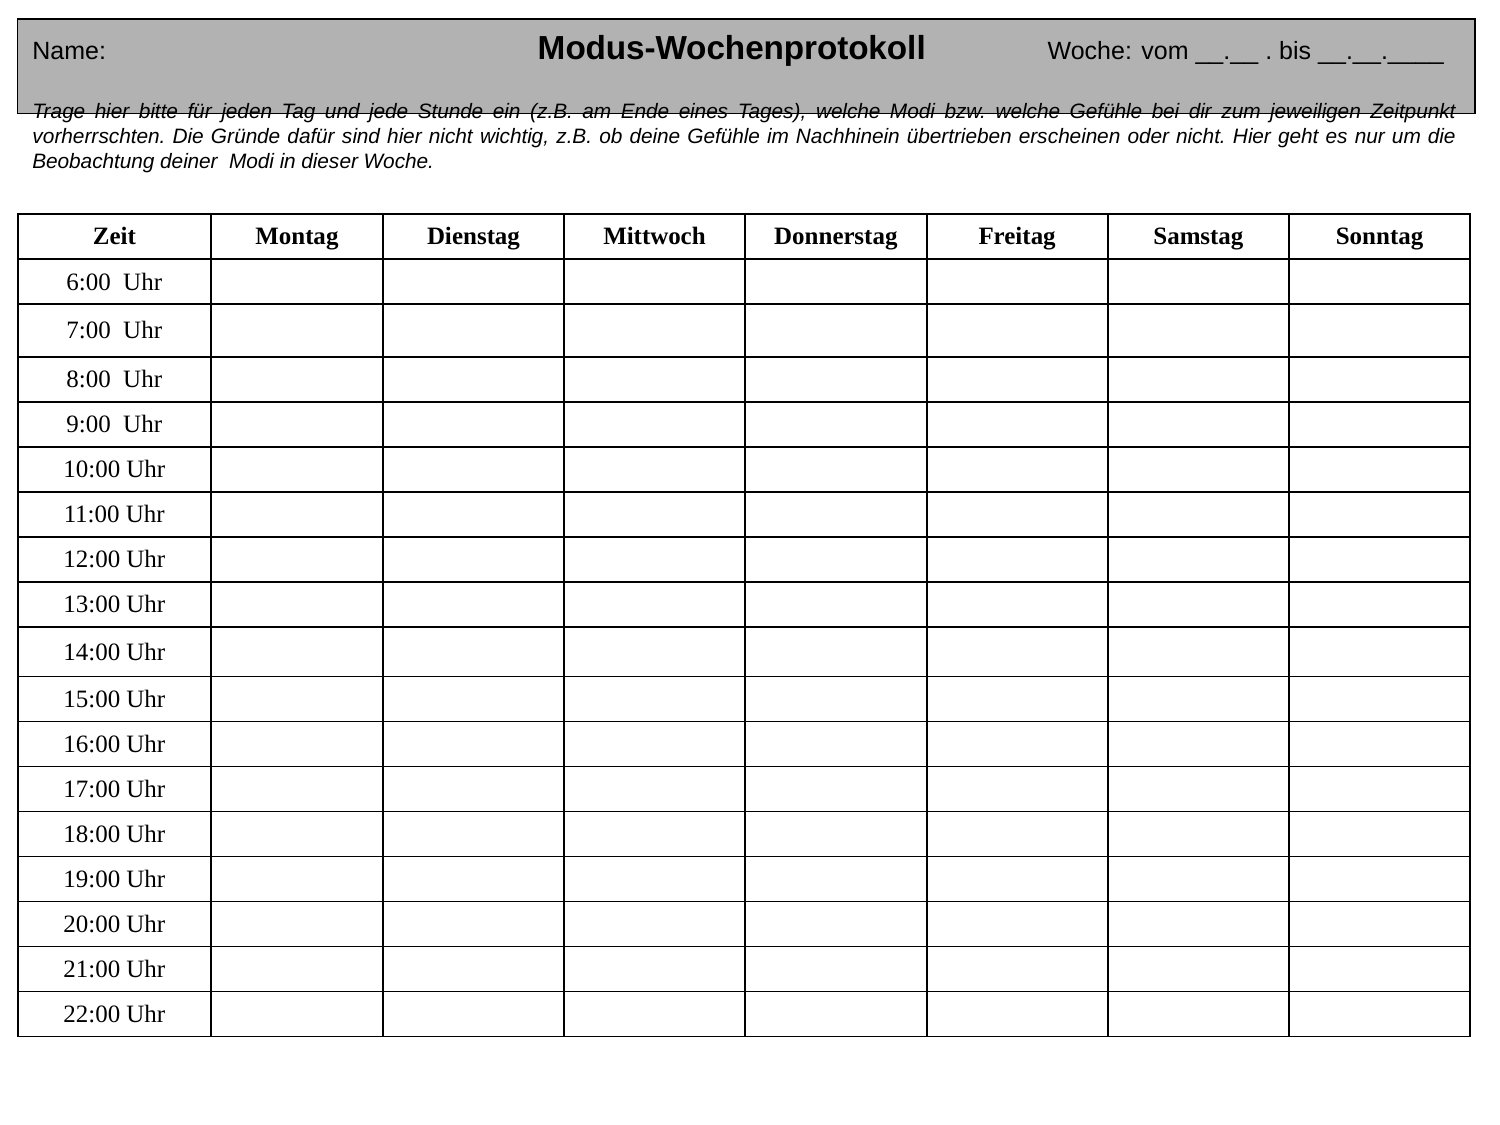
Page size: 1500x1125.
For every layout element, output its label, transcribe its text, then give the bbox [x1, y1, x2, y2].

table_cell [212, 305, 382, 356]
table_cell [384, 583, 563, 626]
table_cell [928, 358, 1107, 401]
table_cell [1290, 358, 1469, 401]
table_cell [1109, 812, 1288, 856]
table_cell 7:00 Uhr [19, 305, 210, 356]
table_cell [746, 493, 926, 536]
table_cell [212, 403, 382, 446]
table_cell [928, 305, 1107, 356]
table_cell 12:00 Uhr [19, 538, 210, 581]
table_header Samstag [1109, 215, 1288, 258]
table_cell 13:00 Uhr [19, 583, 210, 626]
table_cell 21:00 Uhr [19, 947, 210, 991]
table_cell [1109, 538, 1288, 581]
table_cell [565, 857, 744, 901]
table_cell [1290, 628, 1469, 676]
table_cell [1109, 722, 1288, 766]
table_cell [1290, 493, 1469, 536]
table_cell [928, 857, 1107, 901]
table_cell [212, 902, 382, 946]
table_cell [384, 628, 563, 676]
table_cell [212, 992, 382, 1036]
table_cell [928, 902, 1107, 946]
table_cell [1290, 260, 1469, 303]
table_cell [928, 403, 1107, 446]
table_cell 6:00 Uhr [19, 260, 210, 303]
table_header Zeit [19, 215, 210, 258]
table_cell [212, 947, 382, 991]
table_cell [746, 857, 926, 901]
table_cell [928, 677, 1107, 721]
table_cell [746, 767, 926, 811]
table_cell [1290, 538, 1469, 581]
table_cell 17:00 Uhr [19, 767, 210, 811]
table_cell [746, 358, 926, 401]
table_cell [746, 992, 926, 1036]
table_cell [928, 538, 1107, 581]
table_cell [1109, 448, 1288, 491]
table_cell 18:00 Uhr [19, 812, 210, 856]
table_cell [746, 947, 926, 991]
table_cell [746, 448, 926, 491]
table_cell 22:00 Uhr [19, 992, 210, 1036]
table_cell [928, 583, 1107, 626]
table_cell [1290, 857, 1469, 901]
table_cell [565, 538, 744, 581]
table_cell [565, 992, 744, 1036]
table_cell 15:00 Uhr [19, 677, 210, 721]
table_cell [1109, 857, 1288, 901]
table_cell [565, 448, 744, 491]
table_cell [1109, 767, 1288, 811]
table_cell [1290, 448, 1469, 491]
table_cell [1109, 947, 1288, 991]
table_cell [212, 722, 382, 766]
table_cell [928, 992, 1107, 1036]
table_cell [928, 493, 1107, 536]
table_cell 16:00 Uhr [19, 722, 210, 766]
table_header Donnerstag [746, 215, 926, 258]
table_cell [565, 767, 744, 811]
table_cell [384, 767, 563, 811]
table_cell [1290, 403, 1469, 446]
table_cell [1109, 493, 1288, 536]
table_header Mittwoch [565, 215, 744, 258]
table_cell 14:00 Uhr [19, 628, 210, 676]
table_cell [565, 260, 744, 303]
table_cell [928, 812, 1107, 856]
table_cell [928, 448, 1107, 491]
table_cell [746, 722, 926, 766]
table_header Sonntag [1290, 215, 1469, 258]
table_cell [1109, 260, 1288, 303]
table_cell [384, 493, 563, 536]
table_cell [1290, 812, 1469, 856]
table_cell [384, 992, 563, 1036]
table_cell [565, 812, 744, 856]
table_cell [384, 677, 563, 721]
table_cell [565, 358, 744, 401]
table_cell 8:00 Uhr [19, 358, 210, 401]
table_cell [565, 583, 744, 626]
table_header Freitag [928, 215, 1107, 258]
table_cell [928, 628, 1107, 676]
table_cell 9:00 Uhr [19, 403, 210, 446]
table_cell [384, 947, 563, 991]
table_cell [384, 448, 563, 491]
table_cell [746, 538, 926, 581]
table_cell [212, 538, 382, 581]
table_cell [212, 358, 382, 401]
table_cell 19:00 Uhr [19, 857, 210, 901]
table_cell [212, 448, 382, 491]
table_header Dienstag [384, 215, 563, 258]
table_cell [1290, 722, 1469, 766]
text_box Name: Modus-Wochenprotokoll Woche: vom __.__ . bis __.__.____ [17, 18, 1476, 114]
table_cell [565, 947, 744, 991]
table_header Montag [212, 215, 382, 258]
table_cell [384, 403, 563, 446]
table_cell [565, 493, 744, 536]
table_cell [1290, 583, 1469, 626]
table_cell [565, 677, 744, 721]
table_cell [746, 628, 926, 676]
table_cell [1109, 628, 1288, 676]
table_cell [212, 677, 382, 721]
table_cell [384, 260, 563, 303]
table_cell [212, 857, 382, 901]
table_cell 10:00 Uhr [19, 448, 210, 491]
table_cell [746, 260, 926, 303]
text_box Trage hier bitte für jeden Tag und jede Stunde ein (z.B. am Ende eines Tages), welche Modi bzw. welche Gefühle bei dir zum jeweiligen Zeitpunkt vorherrschten. Die Gründe dafür sind hier nicht wichtig, z.B. ob deine Gefühle im Nachhinein übertrieben erscheinen oder nicht. Hier geht es nur um die Beobachtung deiner Modi in dieser Woche. [17, 90, 1471, 180]
table_cell [565, 628, 744, 676]
table_cell [212, 628, 382, 676]
table_cell [746, 812, 926, 856]
table_cell [212, 767, 382, 811]
table_cell [746, 305, 926, 356]
table_cell [384, 305, 563, 356]
table_cell [565, 403, 744, 446]
table_cell [384, 538, 563, 581]
table_cell [928, 722, 1107, 766]
table_cell [212, 583, 382, 626]
table_cell [746, 403, 926, 446]
table_cell [565, 305, 744, 356]
table_cell [384, 722, 563, 766]
table_cell [1290, 305, 1469, 356]
table_cell [1109, 992, 1288, 1036]
table_cell [928, 767, 1107, 811]
table_cell [1109, 677, 1288, 721]
table_cell [212, 260, 382, 303]
table_cell [1109, 358, 1288, 401]
table_cell [1290, 767, 1469, 811]
table_cell [1290, 992, 1469, 1036]
table_cell [384, 857, 563, 901]
table_cell [746, 583, 926, 626]
table_cell 20:00 Uhr [19, 902, 210, 946]
table_cell [746, 902, 926, 946]
table_cell [1290, 947, 1469, 991]
table_cell [384, 902, 563, 946]
table_cell [1109, 902, 1288, 946]
table_cell [212, 493, 382, 536]
table_cell [1109, 403, 1288, 446]
table_cell [928, 947, 1107, 991]
table_cell [212, 812, 382, 856]
table_cell [384, 812, 563, 856]
table_cell [1290, 902, 1469, 946]
table_cell [565, 722, 744, 766]
table_cell [928, 260, 1107, 303]
table_cell [565, 902, 744, 946]
table_cell [1109, 305, 1288, 356]
table_cell 11:00 Uhr [19, 493, 210, 536]
table_cell [384, 358, 563, 401]
table_cell [746, 677, 926, 721]
table_cell [1290, 677, 1469, 721]
table_cell [1109, 583, 1288, 626]
